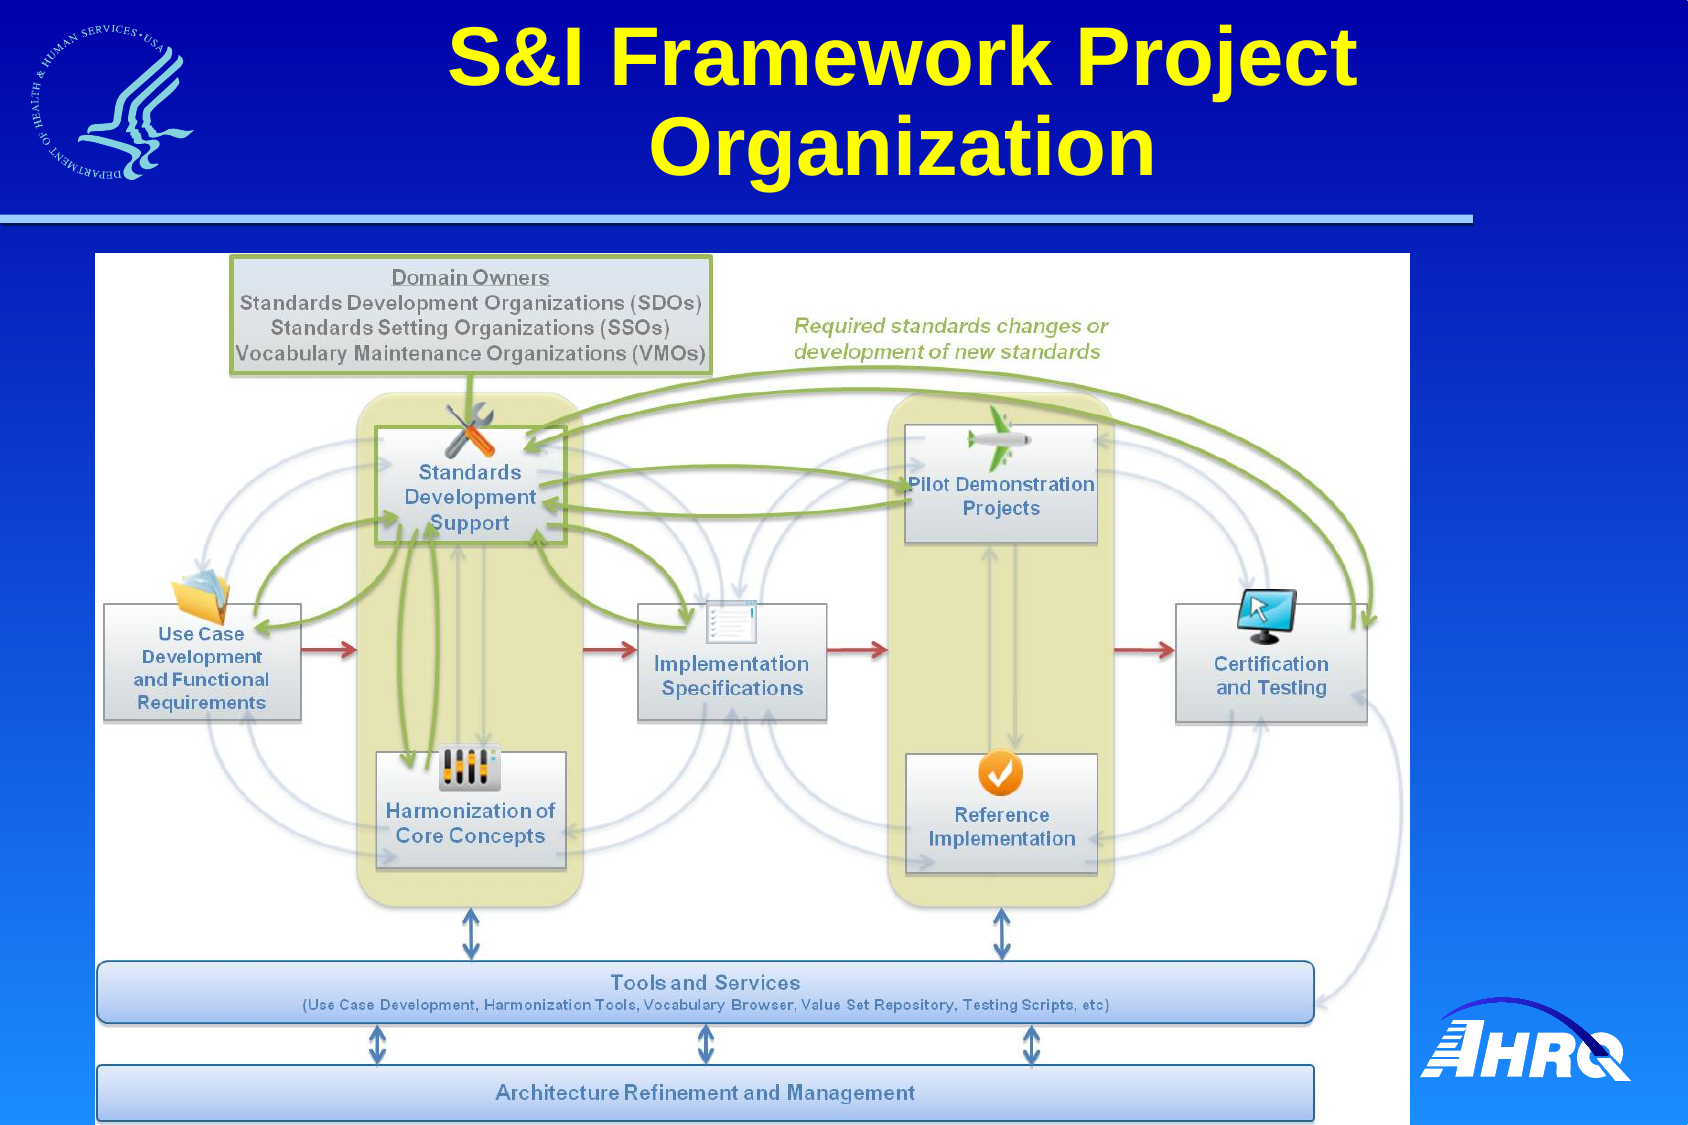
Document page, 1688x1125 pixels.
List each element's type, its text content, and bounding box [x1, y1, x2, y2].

title S&I Framework Project Organization [218, 56, 1588, 202]
picture [94, 252, 1411, 1125]
